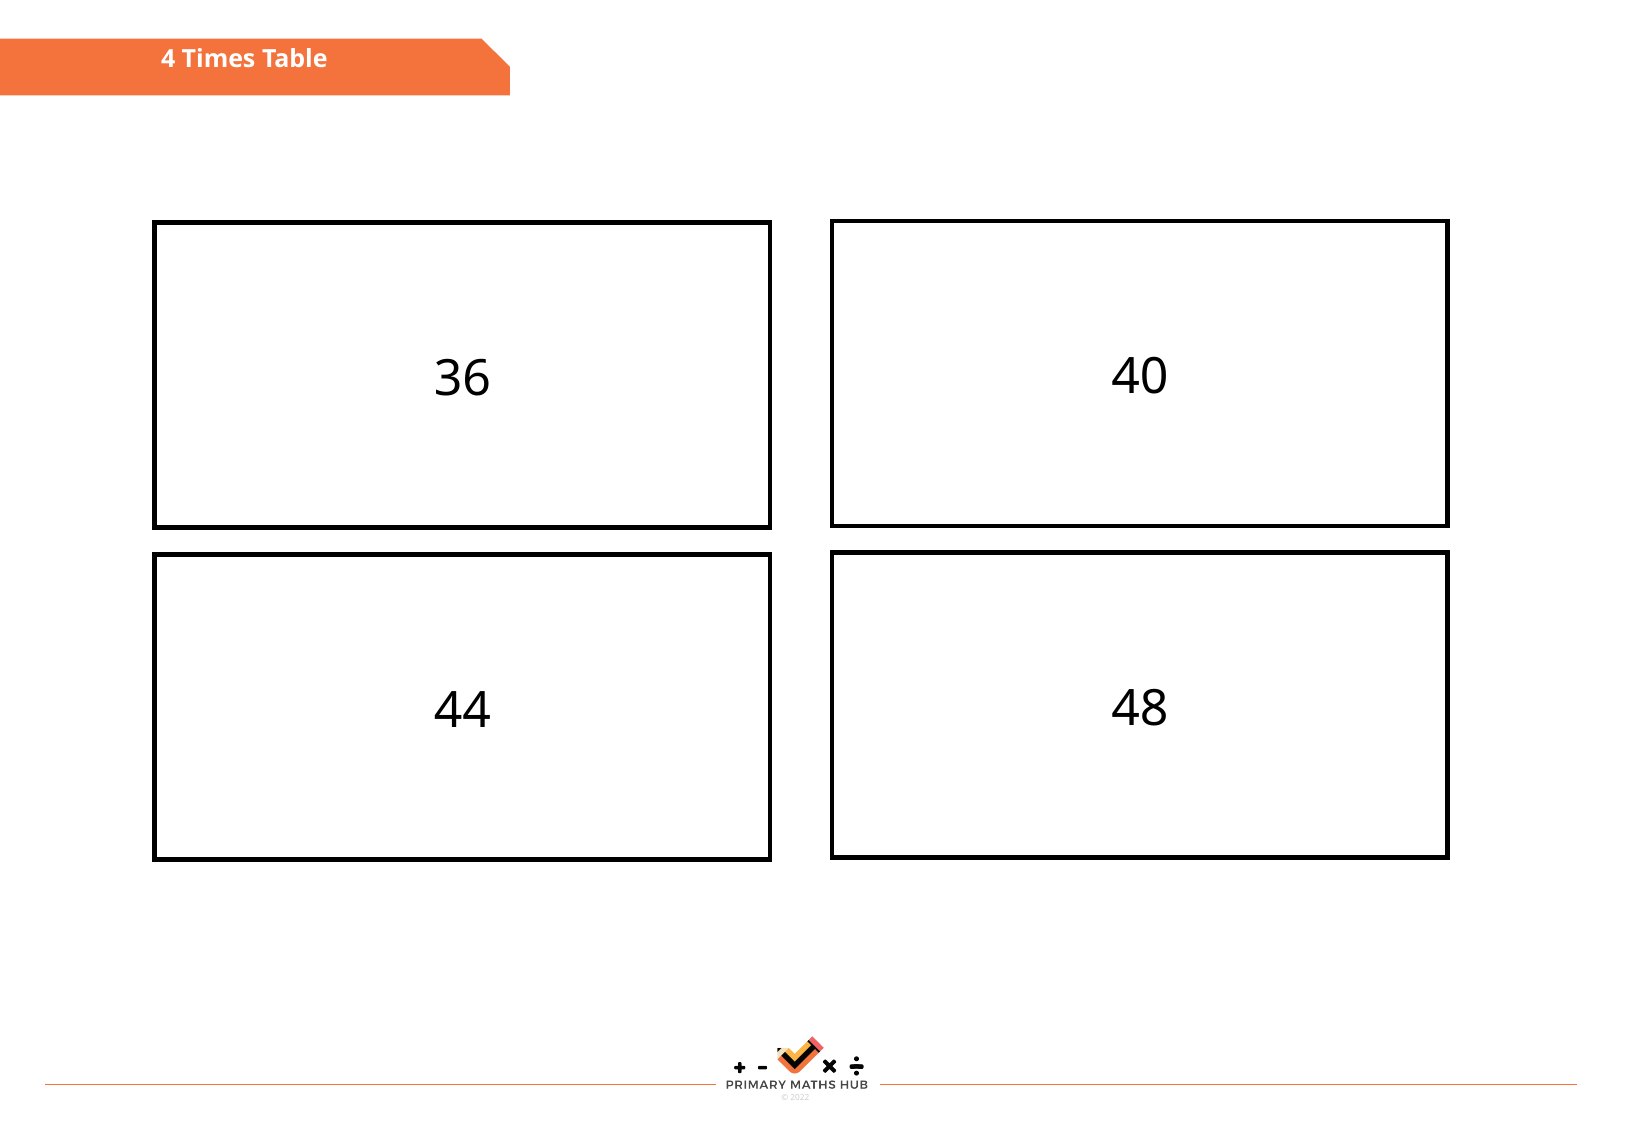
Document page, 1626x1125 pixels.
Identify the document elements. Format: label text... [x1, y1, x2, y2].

text_box 44 [153, 553, 771, 860]
text_box 40 [831, 220, 1449, 527]
text_box 36 [153, 222, 771, 529]
text_box 48 [831, 552, 1449, 859]
picture [722, 1034, 872, 1094]
text_box 4 Times Table [0, 37, 511, 97]
text_box © 2022 [720, 1084, 870, 1110]
